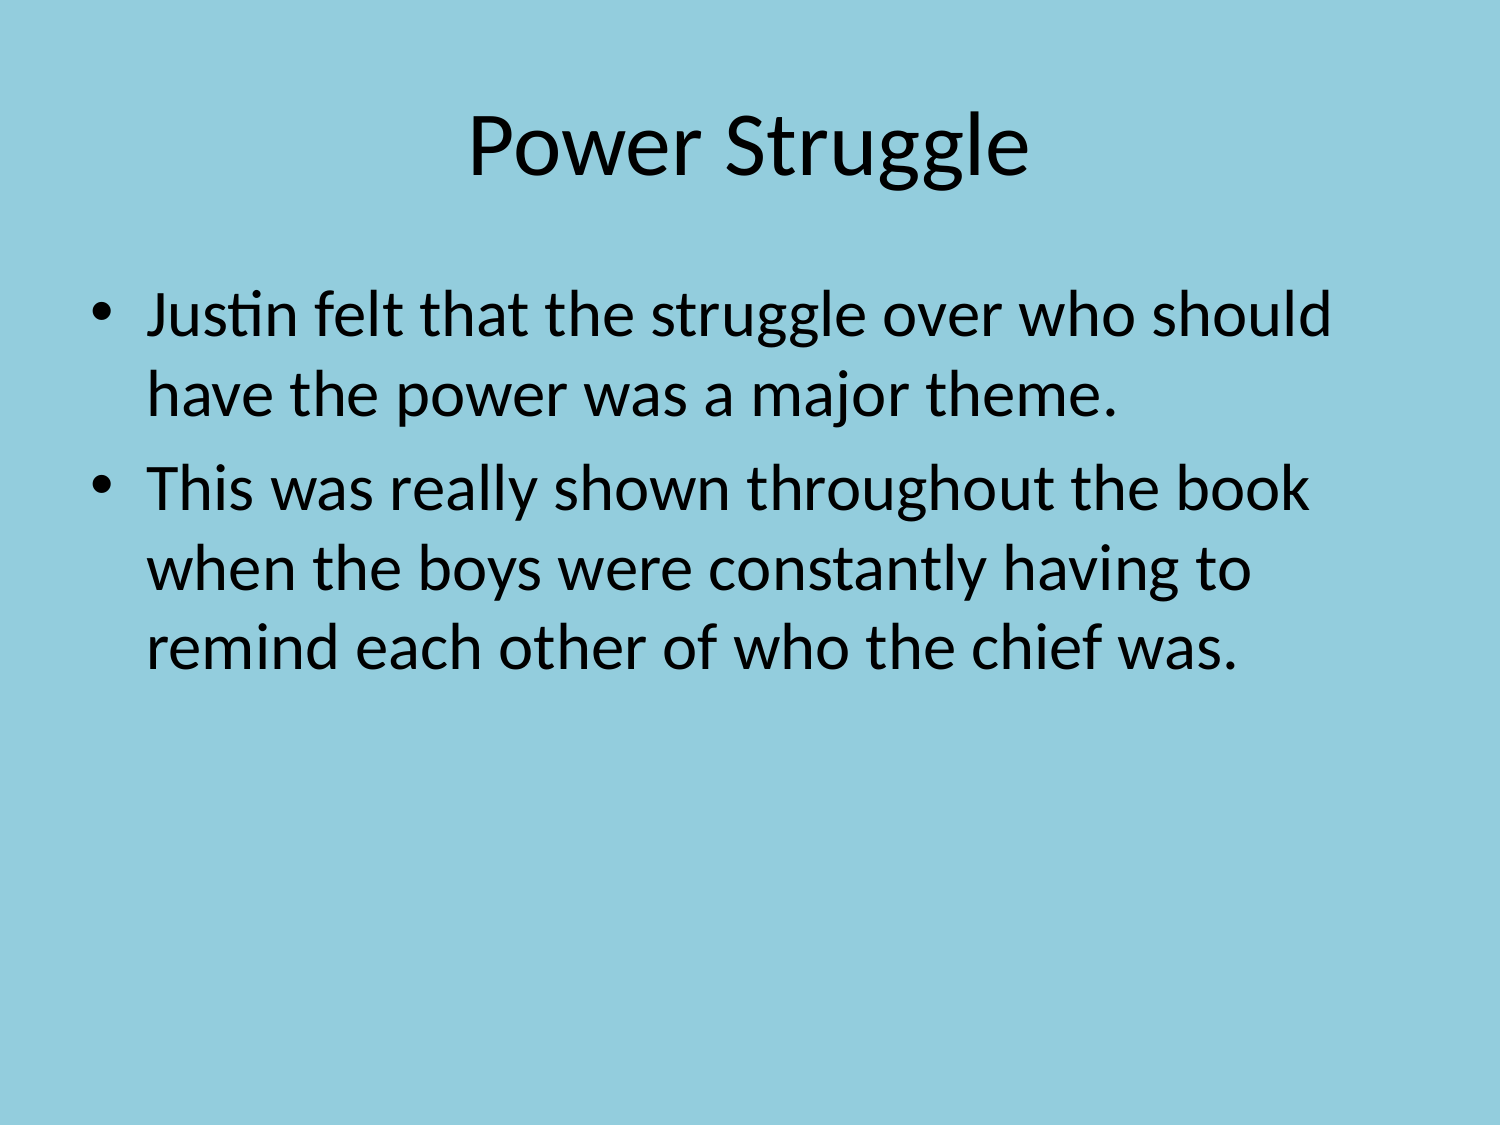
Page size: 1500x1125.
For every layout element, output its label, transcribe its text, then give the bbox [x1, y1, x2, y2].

title Power Struggle [75, 45, 1425, 233]
list Justin felt that the struggle over who should have the power was a major theme. This was really shown throughout the book when the boys were constantly having to remind each other of who the chief was. [75, 262, 1425, 1005]
